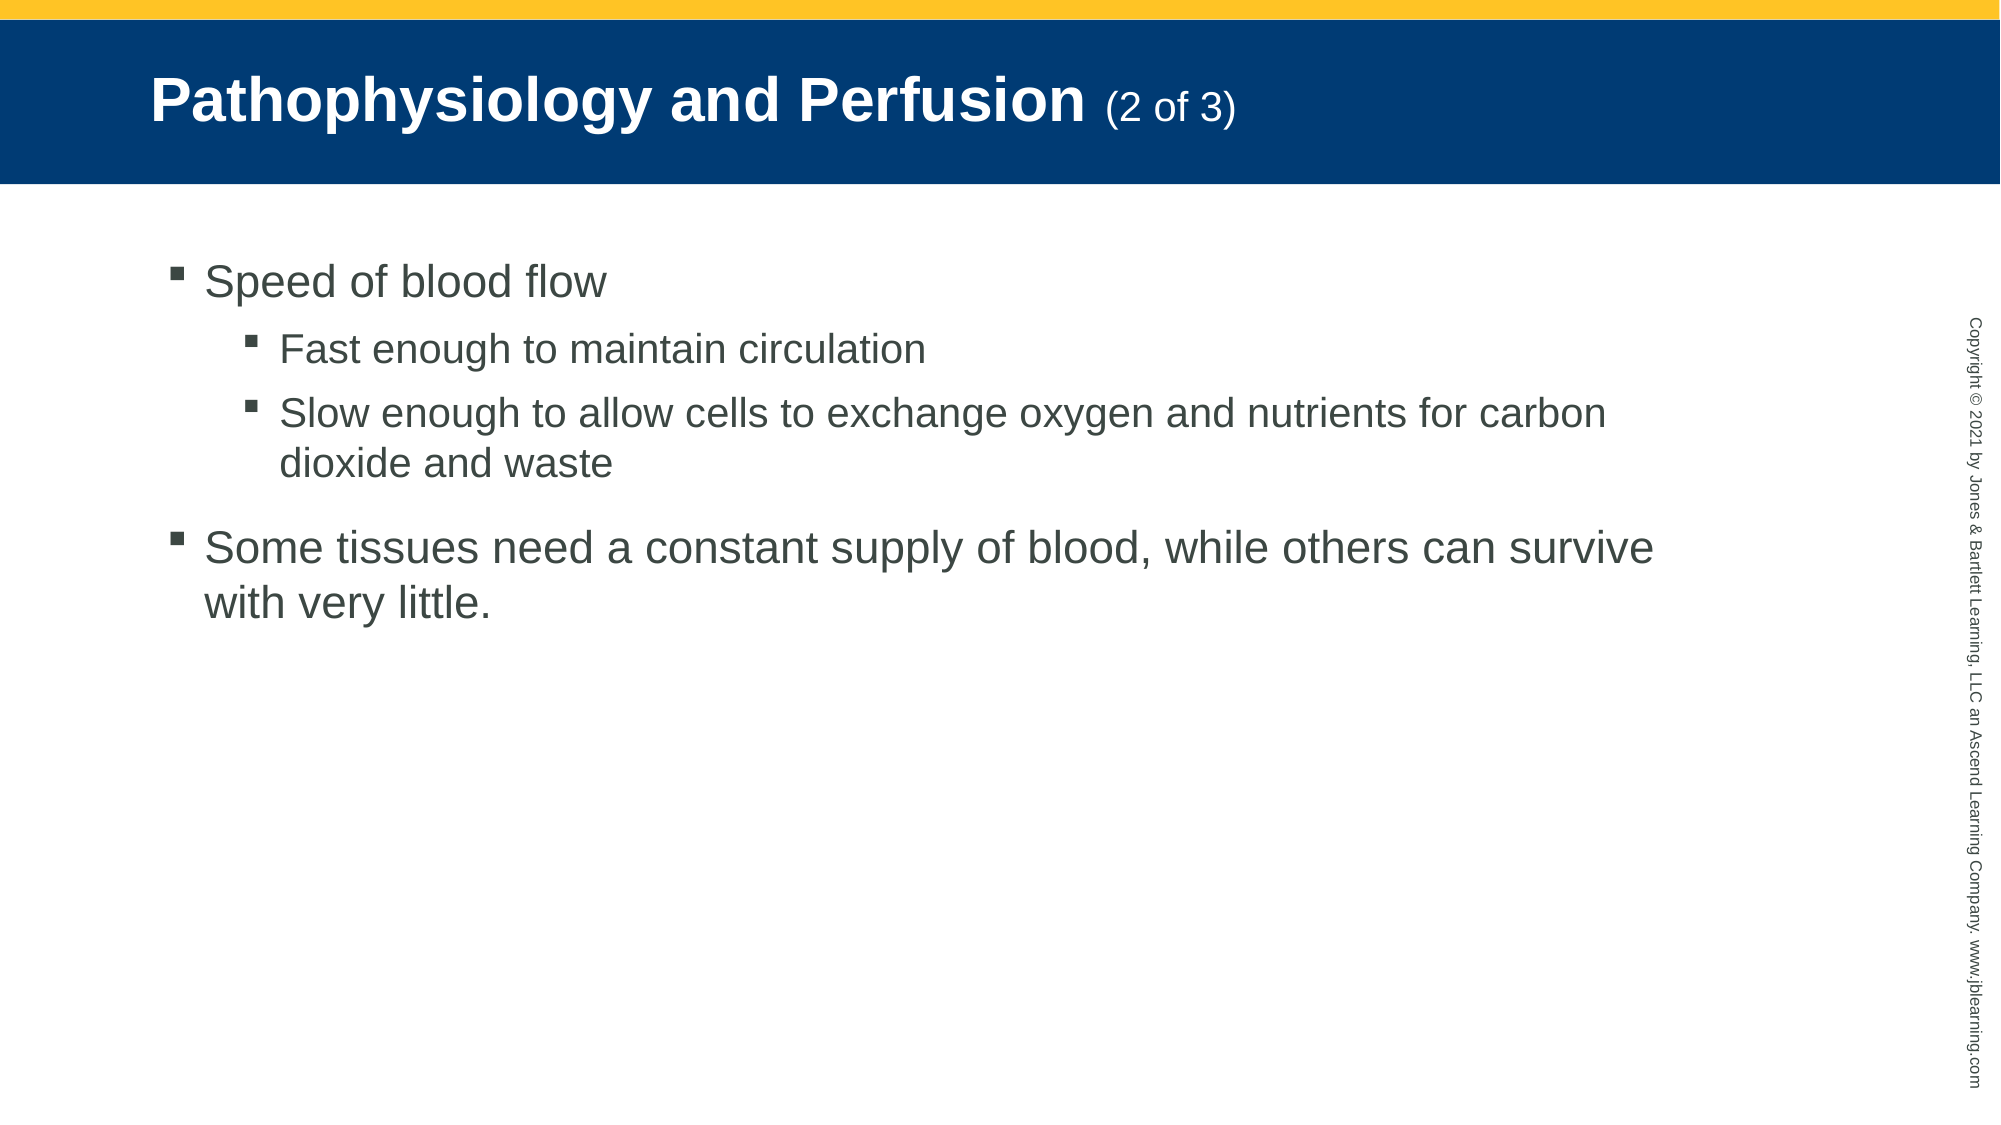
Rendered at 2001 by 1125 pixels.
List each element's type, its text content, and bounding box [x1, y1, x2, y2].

title Pathophysiology and Perfusion (2 of 3) [0, 19, 2000, 185]
list Speed of blood flow Fast enough to maintain circulation Slow enough to allow cells to exchange oxygen and nutrients for carbon dioxide and waste Some tissues need a constant supply of blood, while others can survive with very little. [151, 244, 1738, 1016]
